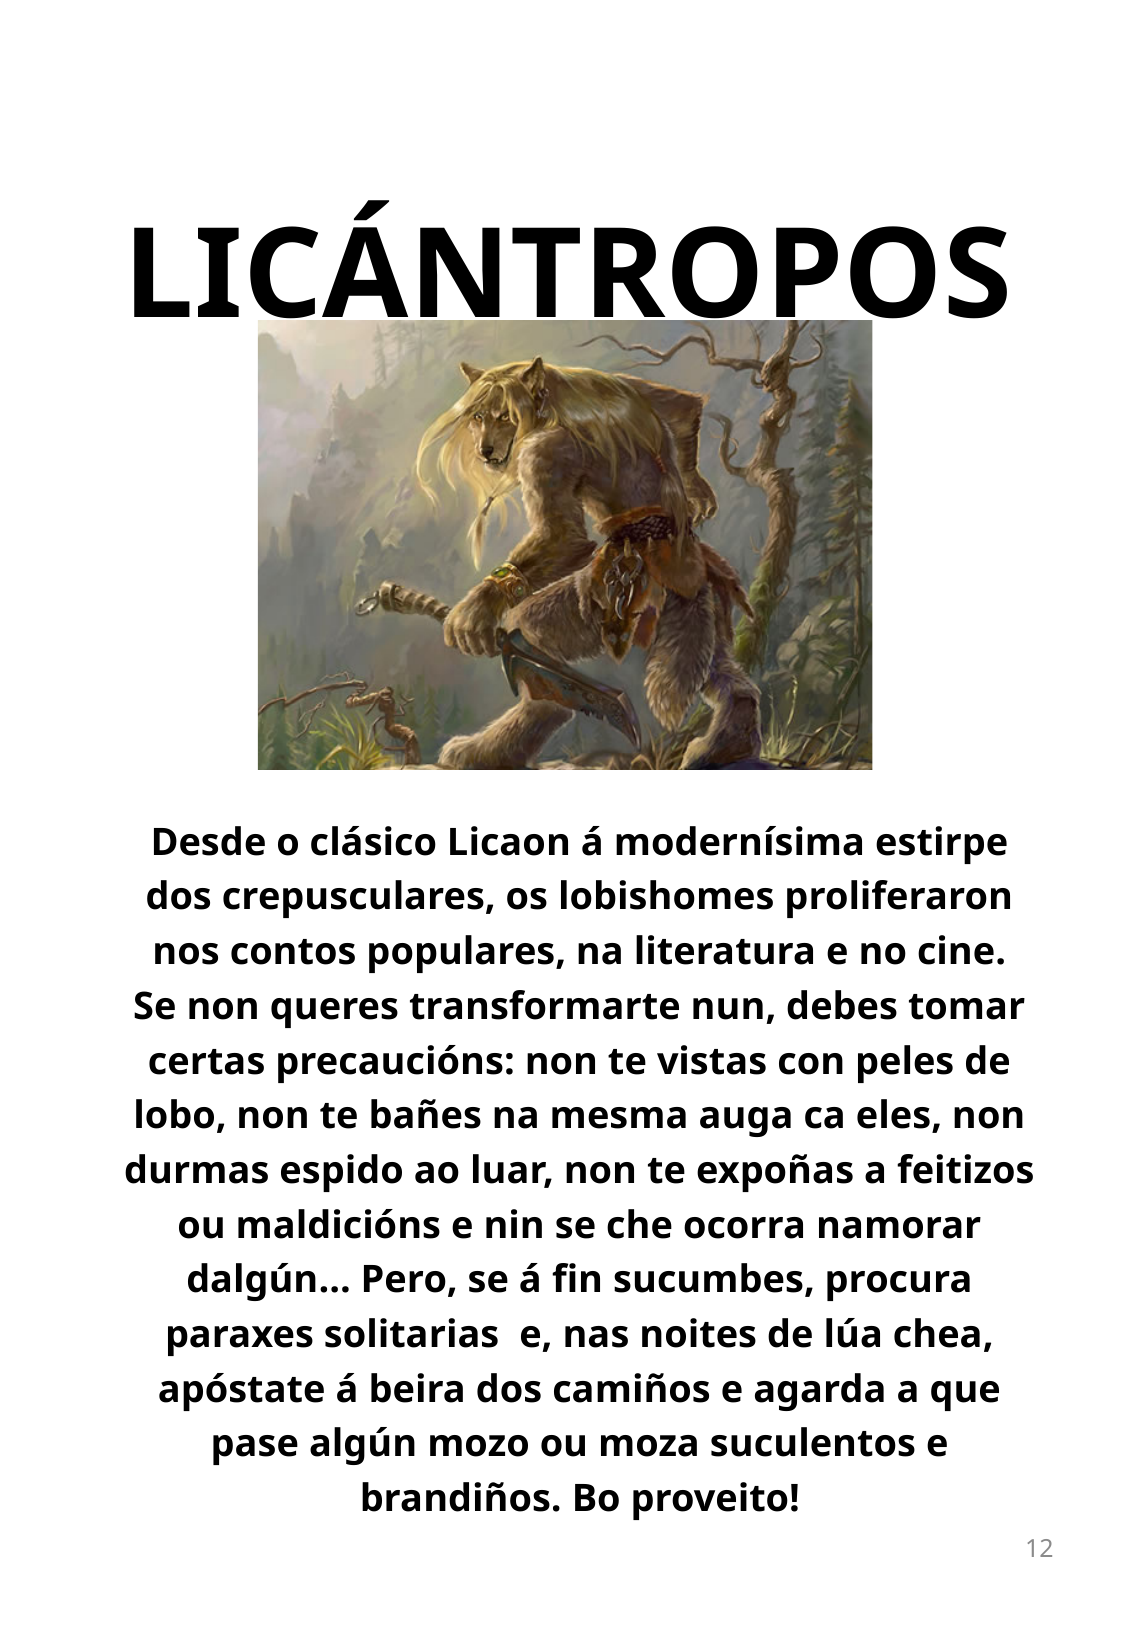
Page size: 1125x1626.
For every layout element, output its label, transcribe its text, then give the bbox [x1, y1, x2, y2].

title LICÁNTROPOS [46, 167, 1090, 368]
picture [257, 319, 873, 770]
slide_number 12 [806, 1506, 1069, 1593]
text_box Desde o clásico Licaon á modernísima estirpe dos crepusculares, os lobishomes proliferaron nos contos populares, na literatura e no cine. Se non queres transformarte nun, debes tomar certas precaucións: non te vistas con peles de lobo, non te bañes na mesma auga ca eles, non durmas espido ao luar, non te expoñas a feitizos ou maldicións e nin se che ocorra namorar dalgún... Pero, se á fin sucumbes, procura paraxes solitarias e, nas noites de lúa chea, apóstate á beira dos camiños e agarda a que pase algún mozo ou moza suculentos e brandiños. Bo proveito! [105, 800, 1055, 1539]
